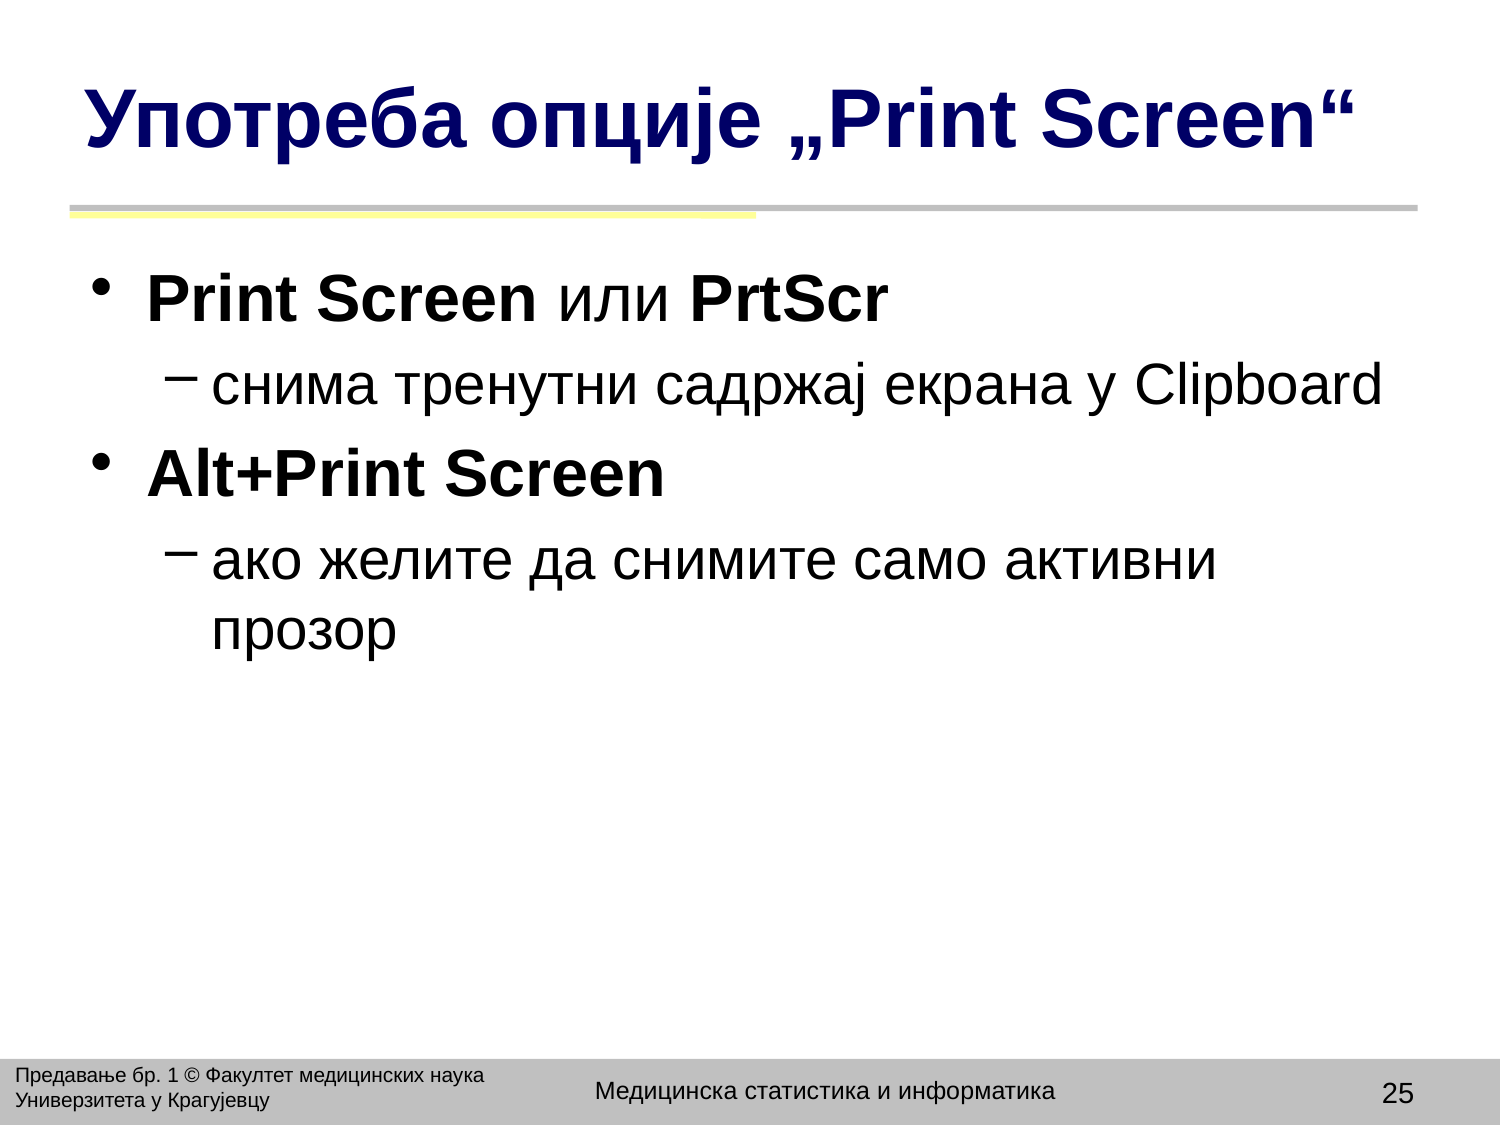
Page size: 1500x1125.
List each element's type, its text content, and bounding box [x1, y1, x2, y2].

footer Медицинска статистика и информатика [512, 1066, 1140, 1125]
list Print Screen или PrtScr снима тренутни садржај екрана у Clipboard Alt+Print Screen ако желите да снимите само активни прозор [74, 246, 1426, 1023]
title Употреба опције „Print Screen“ [69, 19, 1426, 208]
slide_number Предавање бр. 1 © Факултет медицинских наука Универзитета у Крагујевцу [0, 1053, 624, 1108]
slide_number 25 [1161, 1066, 1430, 1125]
